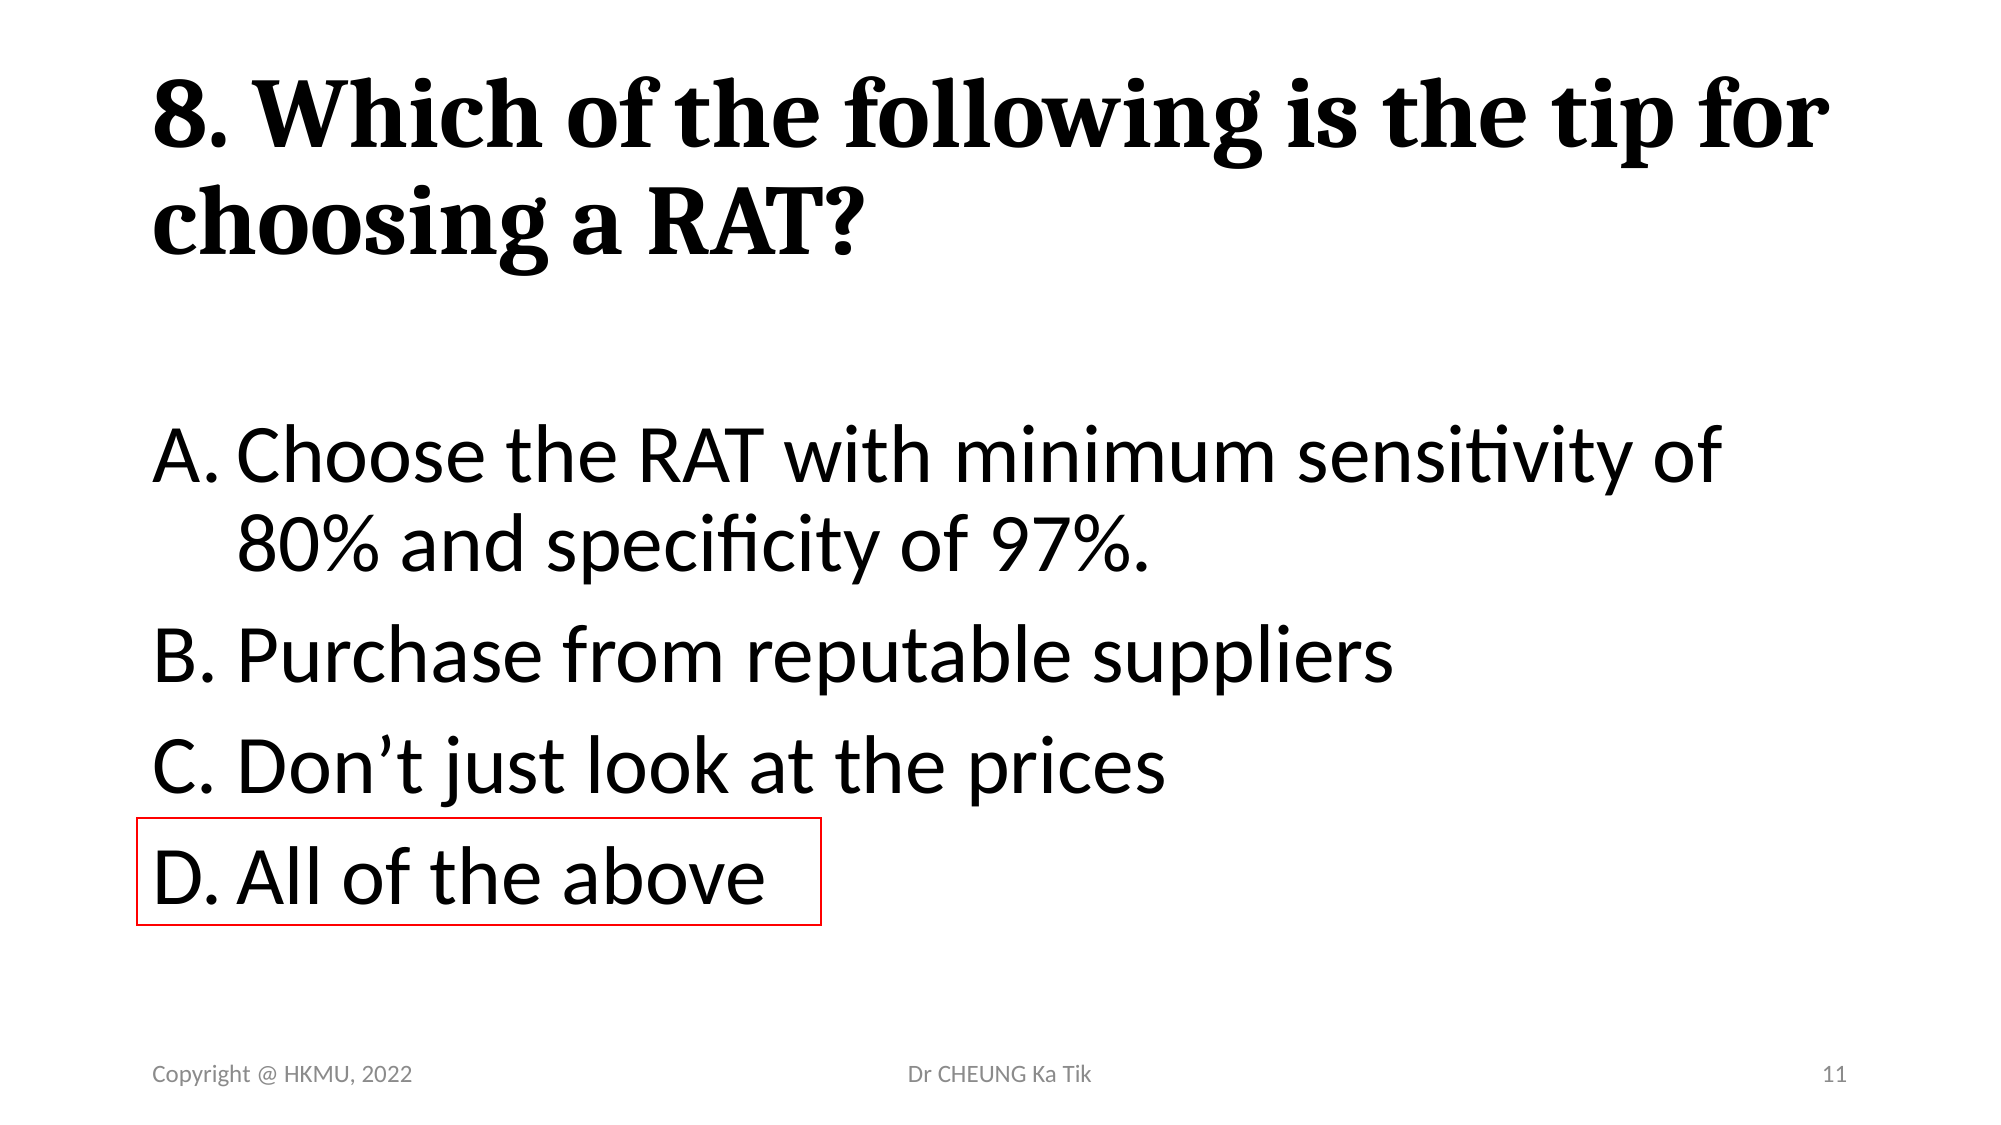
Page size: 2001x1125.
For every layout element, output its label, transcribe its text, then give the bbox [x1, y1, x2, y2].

slide_number Copyright @ HKMU, 2022 [137, 1042, 588, 1103]
slide_number 11 [1412, 1042, 1863, 1103]
list Choose the RAT with minimum sensitivity of 80% and specificity of 97%. Purchase from reputable suppliers Don’t just look at the prices All of the above [137, 402, 1863, 1117]
title 8. Which of the following is the tip for choosing a RAT? [137, 59, 1863, 278]
text_box [136, 817, 822, 926]
footer Dr CHEUNG Ka Tik [662, 1042, 1338, 1103]
